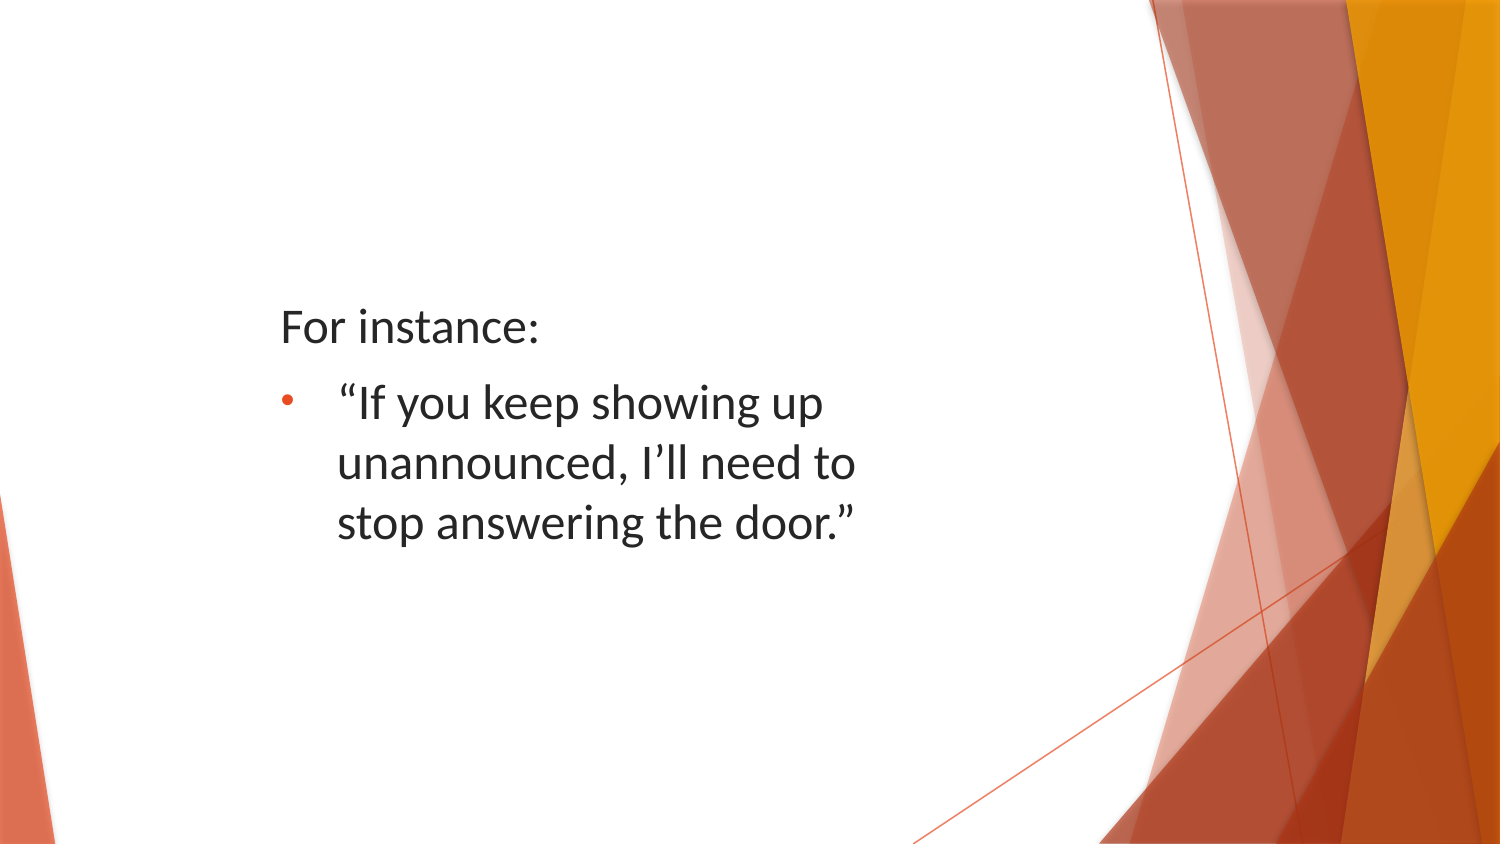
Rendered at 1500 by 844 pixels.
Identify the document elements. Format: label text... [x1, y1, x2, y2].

list For instance: “If you keep showing up unannounced, I’ll need to stop answering the door.” [265, 114, 951, 729]
